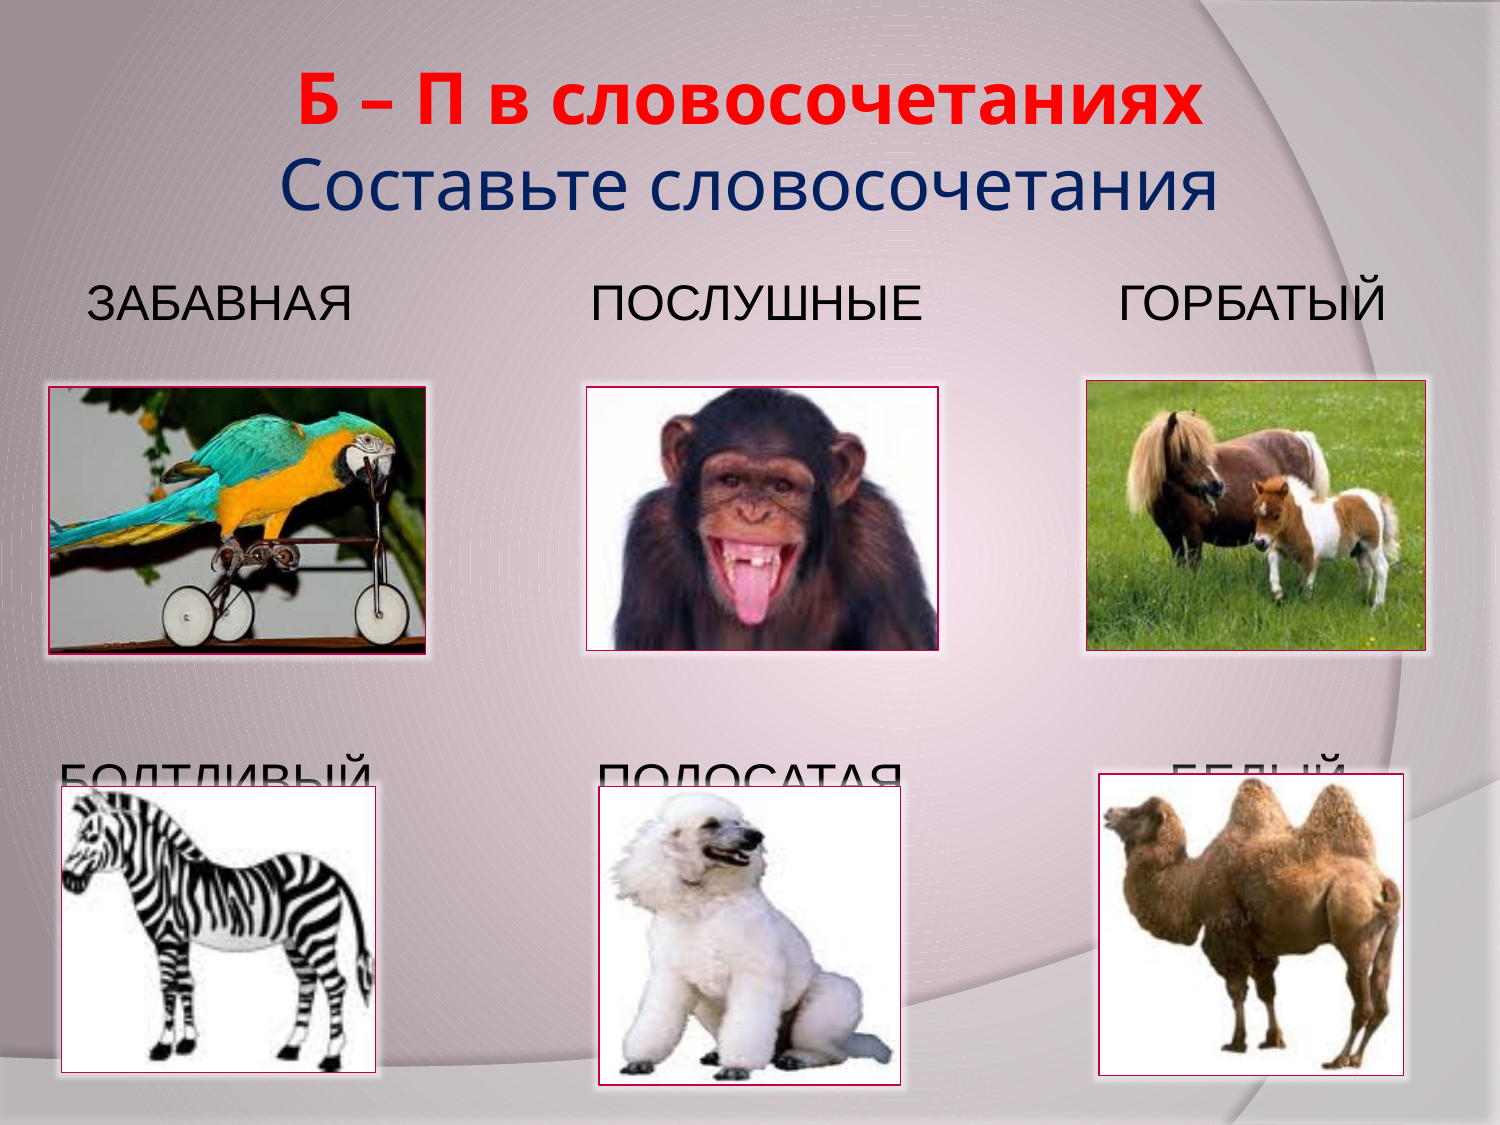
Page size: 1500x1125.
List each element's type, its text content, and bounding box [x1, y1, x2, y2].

list ЗАБАВНАЯ ПОСЛУШНЫЕ ГОРБАТЫЙ БОЛТЛИВЫЙ ПОЛОСАТАЯ БЕЛЫЙ [37, 262, 1438, 1100]
picture [1087, 381, 1426, 651]
title Б – П в словосочетаниях Составьте словосочетания [75, 45, 1425, 233]
picture [587, 387, 938, 651]
picture [62, 787, 376, 1073]
picture [1099, 774, 1403, 1076]
picture [49, 387, 426, 654]
picture [599, 787, 901, 1085]
